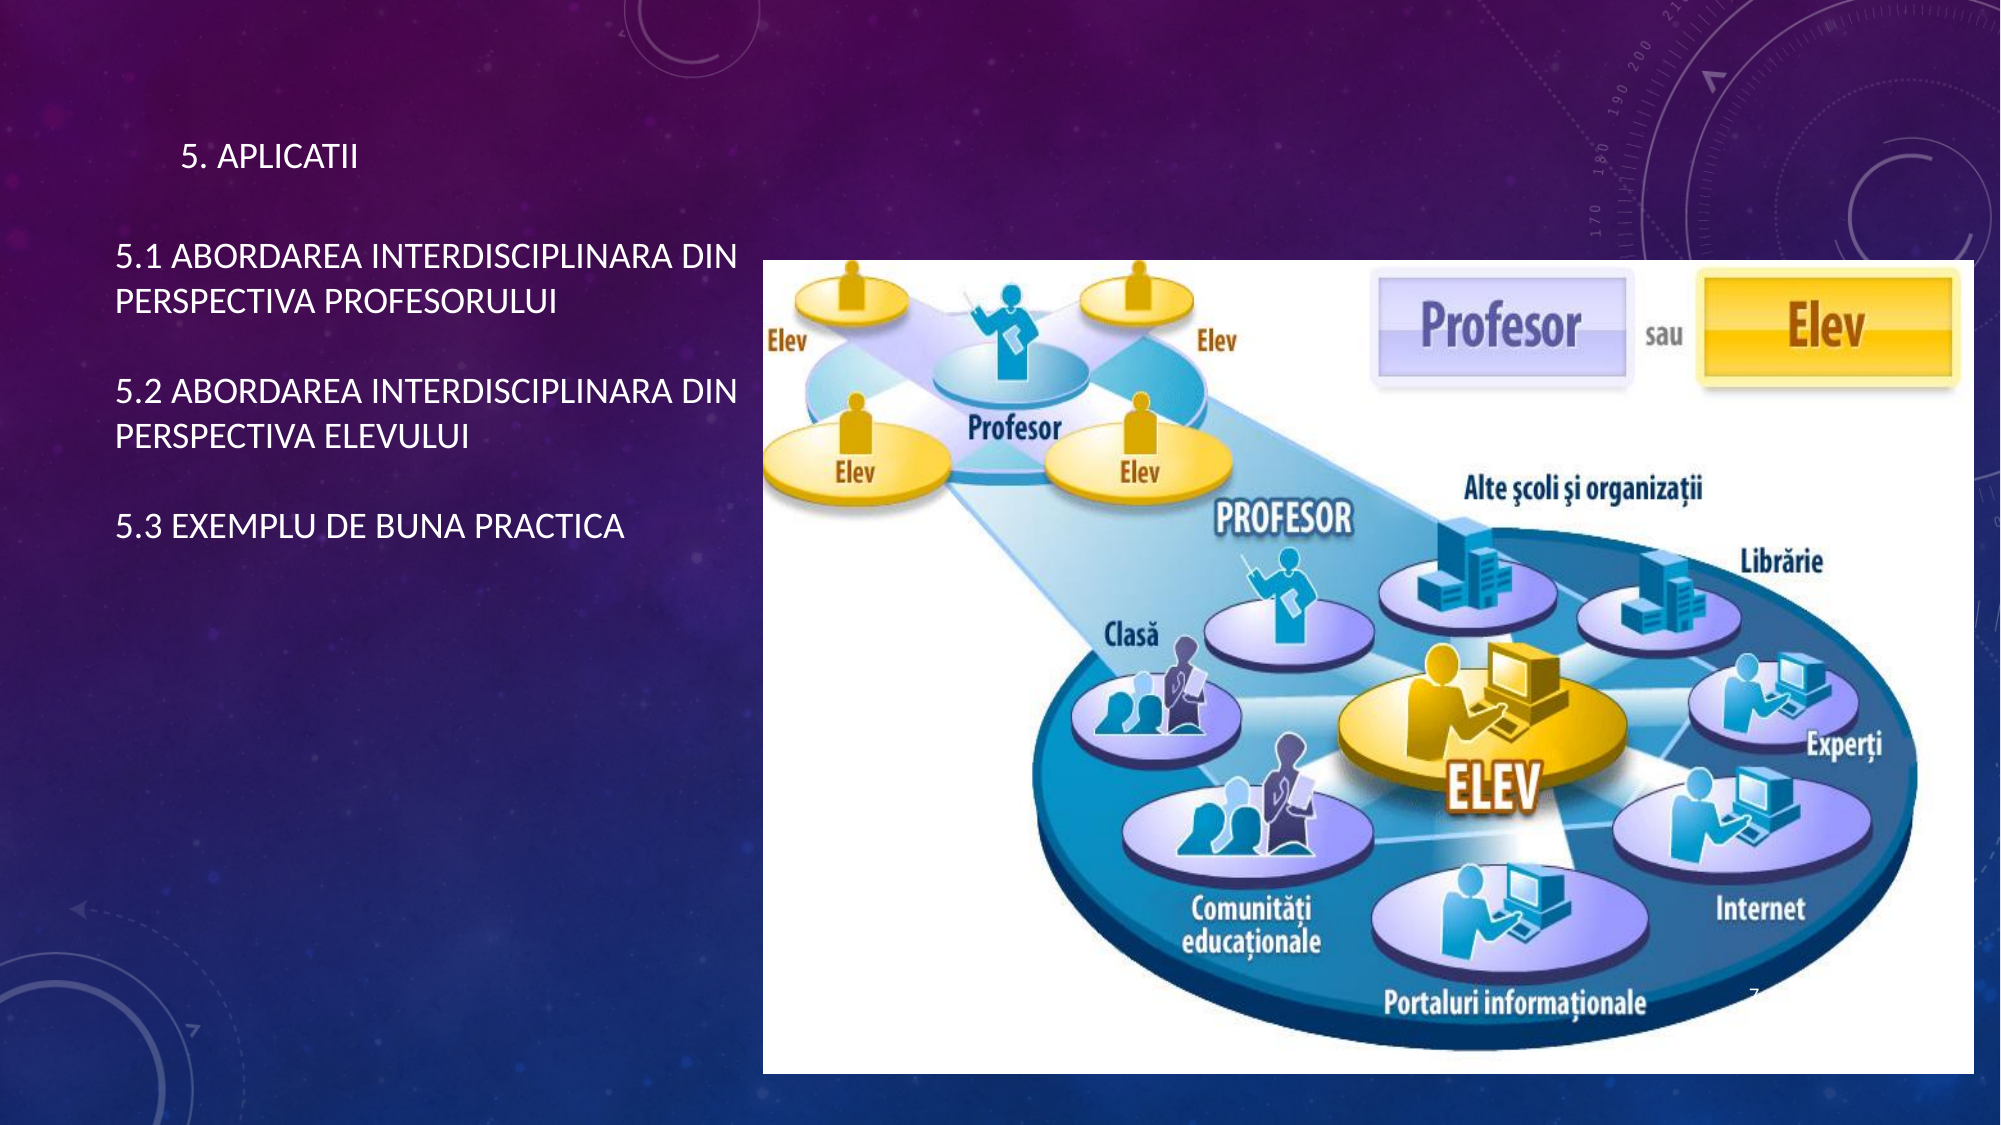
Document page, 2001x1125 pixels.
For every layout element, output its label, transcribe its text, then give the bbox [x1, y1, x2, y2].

text_box 5.1 ABORDAREA INTERDISCIPLINARA DIN PERSPECTIVA PROFESORULUI 5.2 ABORDAREA INTERDISCIPLINARA DIN PERSPECTIVA ELEVULUI 5.3 EXEMPLU DE BUNA PRACTICA [99, 223, 861, 554]
picture [0, 0, 2001, 1125]
text_box 5. APLICATII [164, 123, 748, 184]
